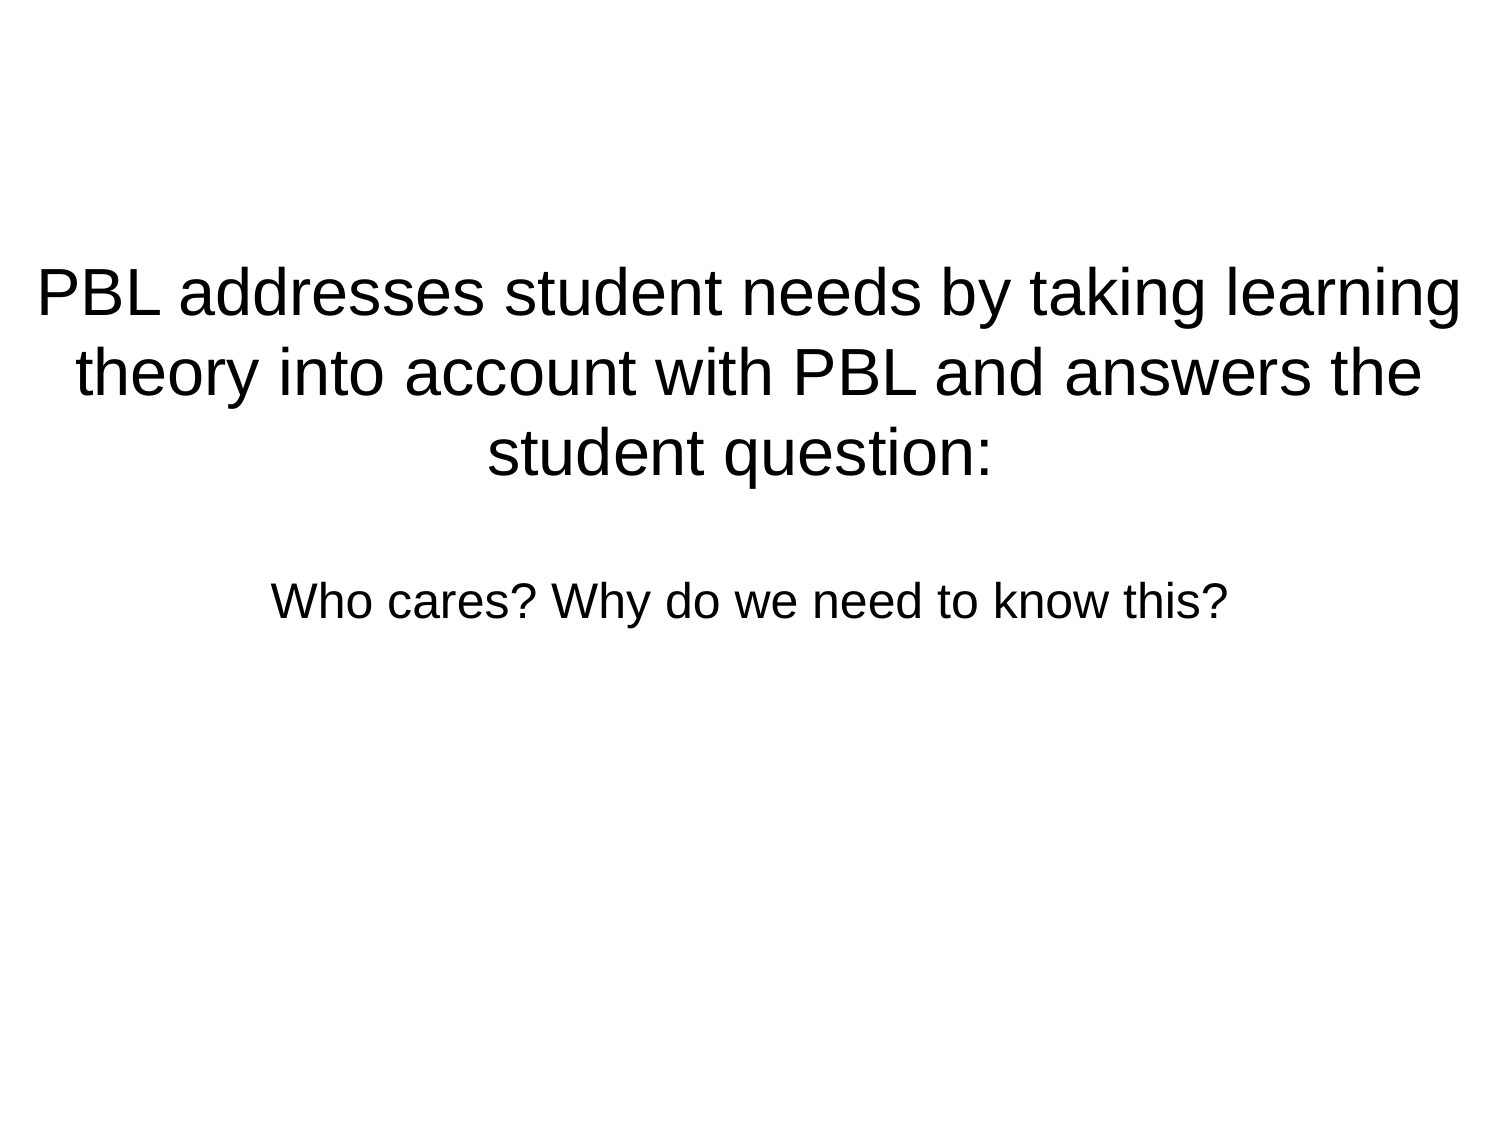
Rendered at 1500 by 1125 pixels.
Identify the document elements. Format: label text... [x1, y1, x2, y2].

title PBL addresses student needs by taking learning theory into account with PBL and answers the student question: Who cares? Why do we need to know this? [0, 374, 1500, 563]
